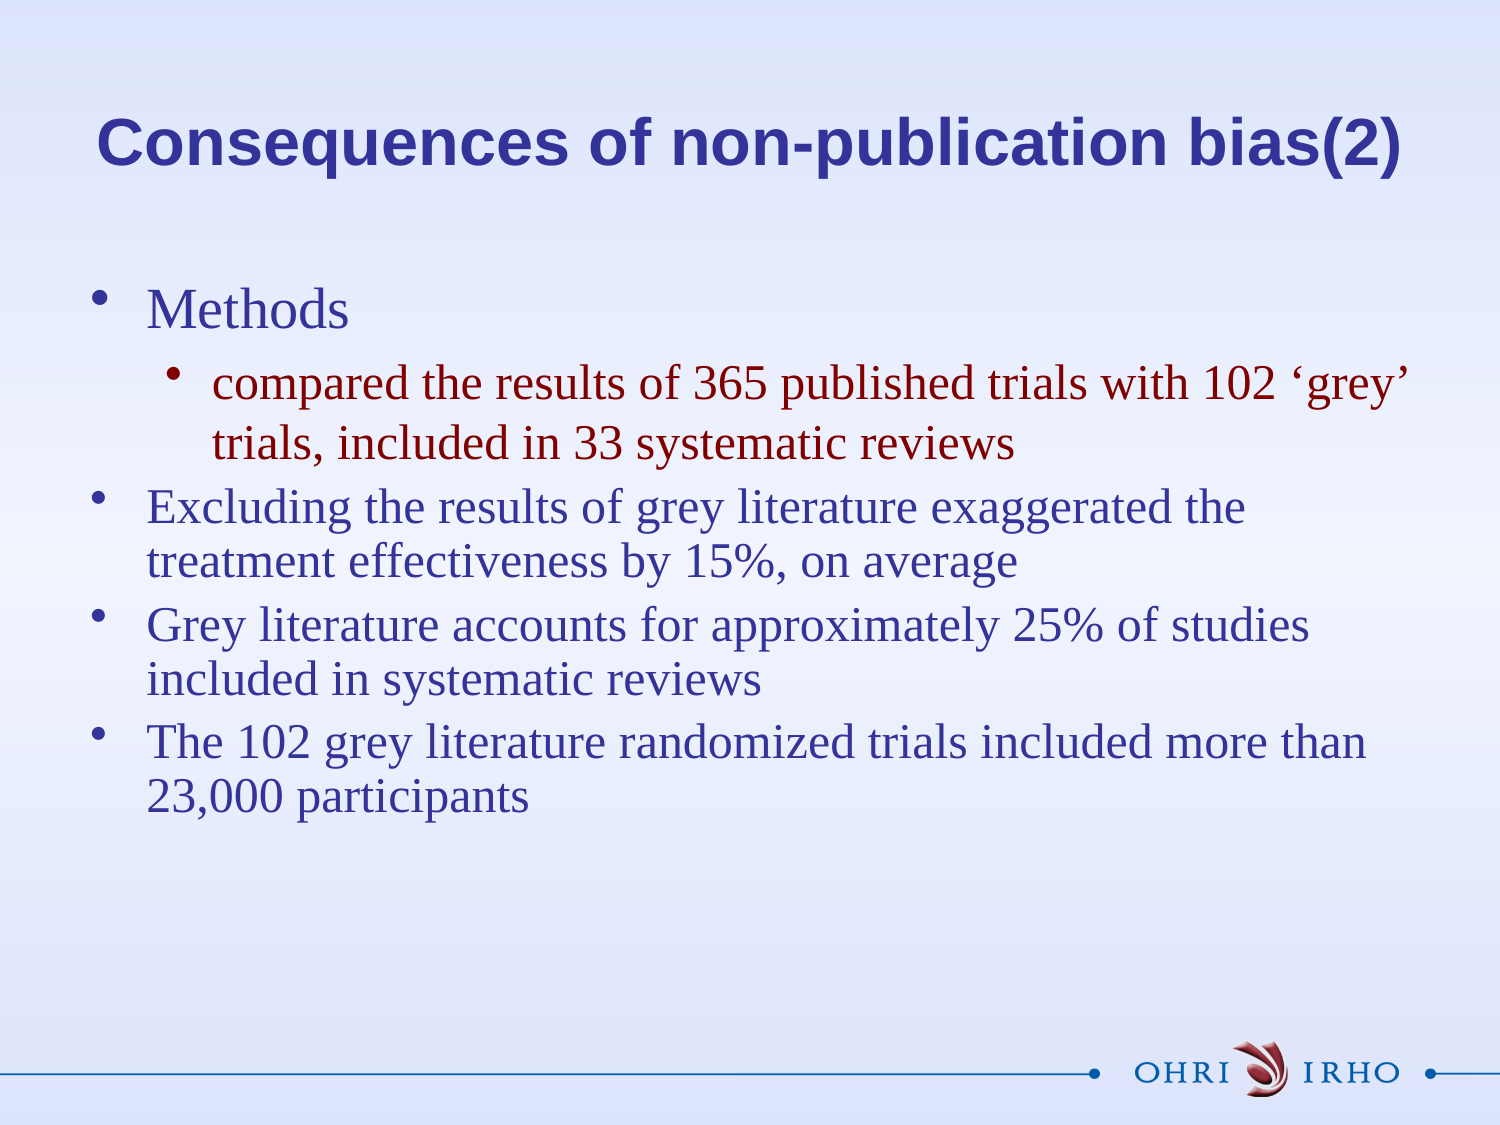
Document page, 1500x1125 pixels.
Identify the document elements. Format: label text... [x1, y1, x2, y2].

list Methods compared the results of 365 published trials with 102 ‘grey’ trials, included in 33 systematic reviews Excluding the results of grey literature exaggerated the treatment effectiveness by 15%, on average Grey literature accounts for approximately 25% of studies included in systematic reviews The 102 grey literature randomized trials included more than 23,000 participants [75, 262, 1425, 1005]
title Consequences of non-publication bias(2) [75, 45, 1425, 233]
picture [0, 0, 1500, 1125]
